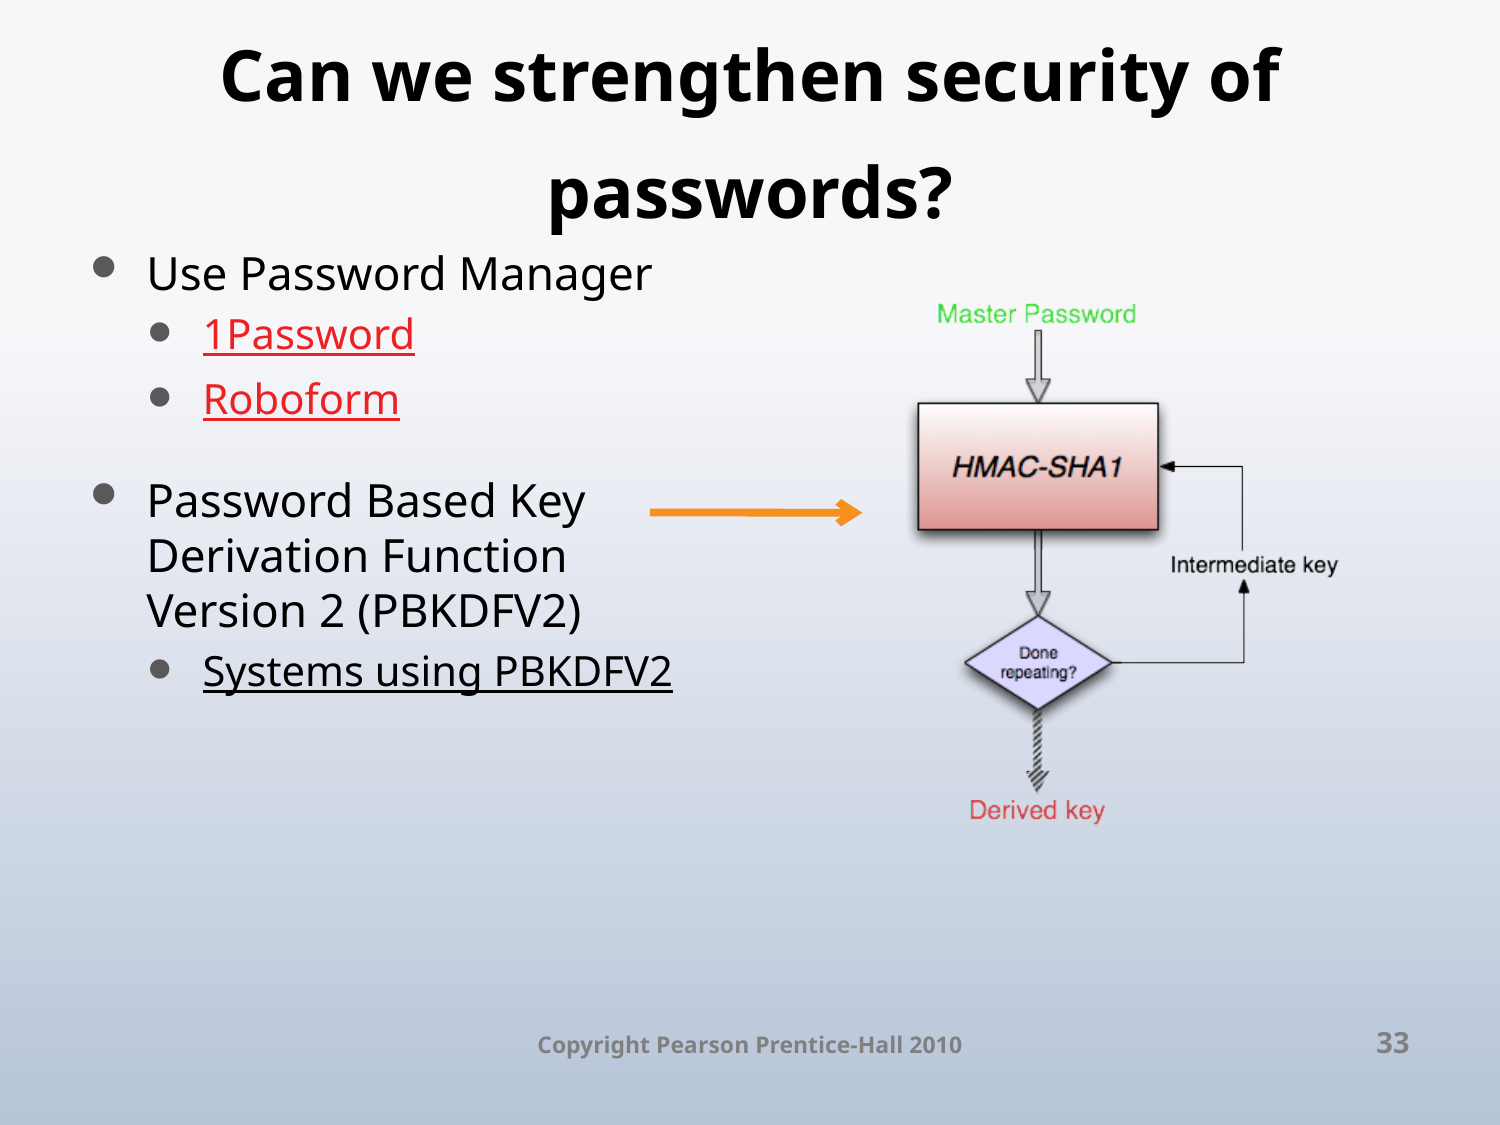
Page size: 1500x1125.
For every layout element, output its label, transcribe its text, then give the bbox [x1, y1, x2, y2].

list Use Password Manager 1Password Roboform Password Based Key Derivation Function Version 2 (PBKDFV2) Systems using PBKDFV2 [75, 236, 738, 1075]
slide_number 33 [1074, 1021, 1425, 1067]
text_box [648, 510, 865, 515]
picture [898, 298, 1341, 828]
title Can we strengthen security of passwords? [75, 37, 1425, 195]
footer Copyright Pearson Prentice-Hall 2010 [512, 1021, 988, 1067]
